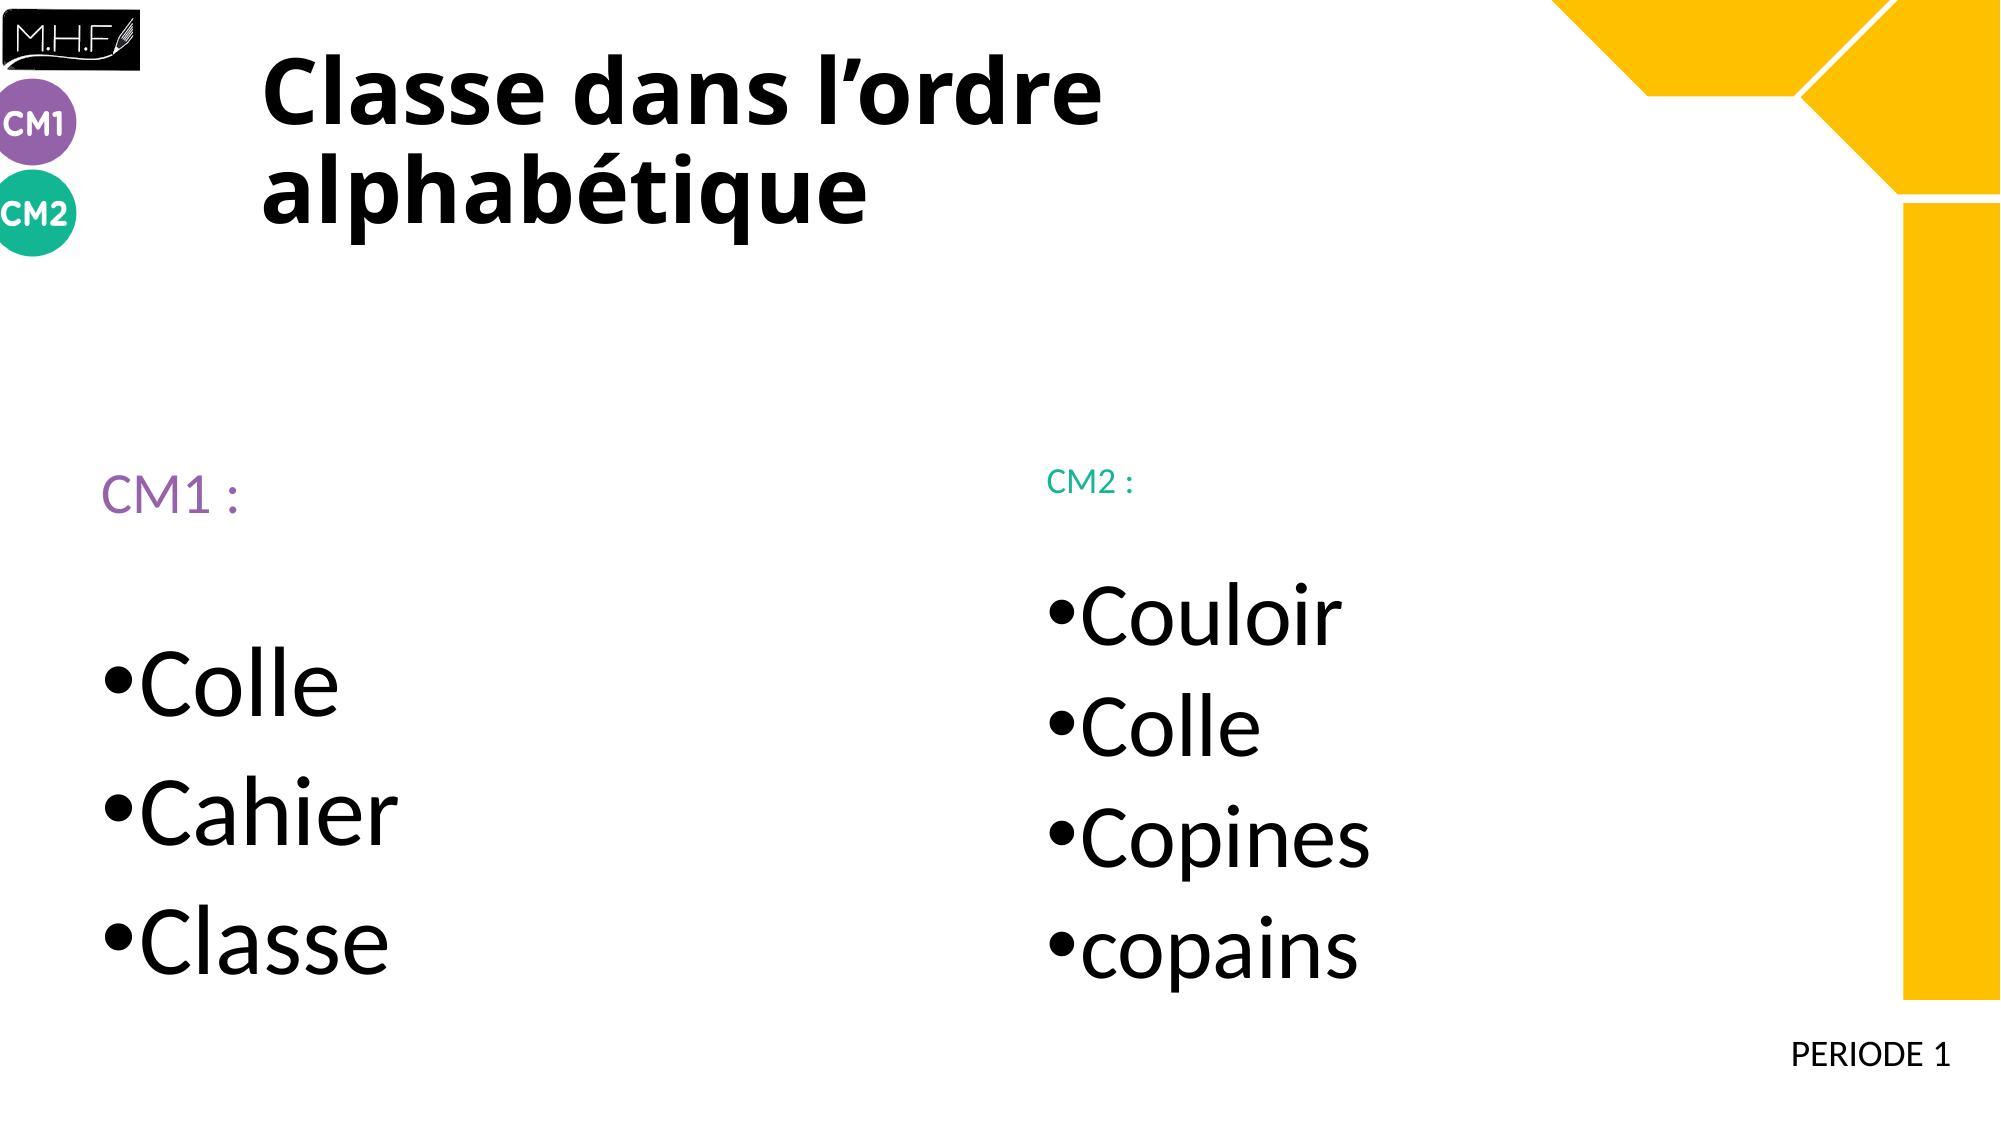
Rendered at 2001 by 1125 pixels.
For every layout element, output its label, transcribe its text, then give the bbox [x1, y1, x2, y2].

title Classe dans l’ordre alphabétique [245, 33, 1494, 255]
text_box CM2 : Couloir Colle Copines copains [1031, 454, 1853, 1014]
text_box [1549, 0, 1892, 98]
text_box [1799, 0, 2000, 196]
text_box [1902, 202, 2000, 1001]
list CM1 : Colle Cahier Classe [86, 455, 897, 1015]
text_box PERIODE 1 [1362, 1021, 1967, 1125]
picture [0, 7, 140, 259]
